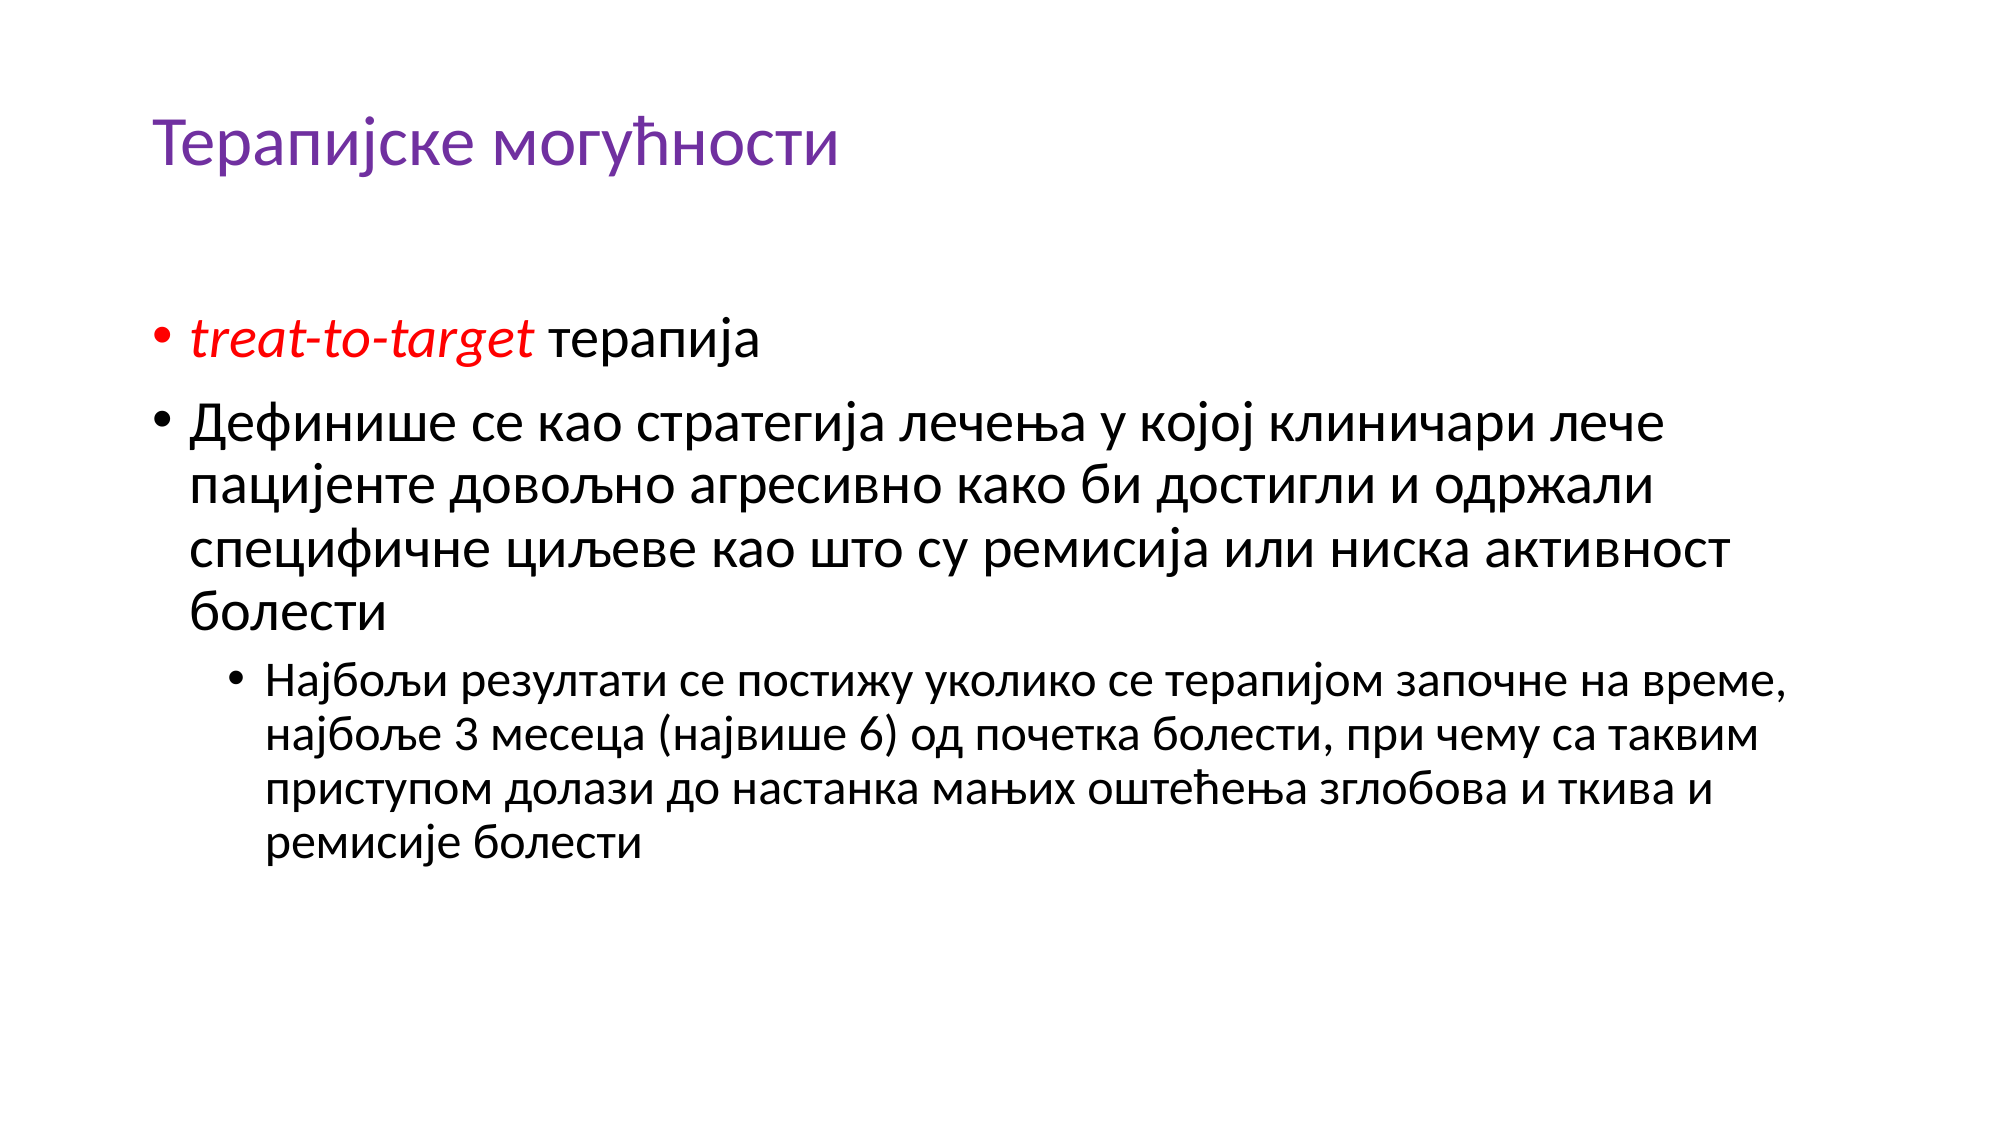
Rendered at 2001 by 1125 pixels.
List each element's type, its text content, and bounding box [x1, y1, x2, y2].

title Терапијске могућности [137, 59, 1863, 225]
list treat-to-target терапија Дефинише се као стратегија лечења у којој клиничари лече пацијенте довољно агресивно како би достигли и одржали специфичне циљеве као што су ремисија или ниска активност болести Најбољи резултати се постижу уколико се терапијом започне на време, најбоље 3 месеца (највише 6) од почетка болести, при чему са таквим приступом долази до настанка мањих оштећења зглобова и ткива и ремисије болести [137, 299, 1863, 1014]
